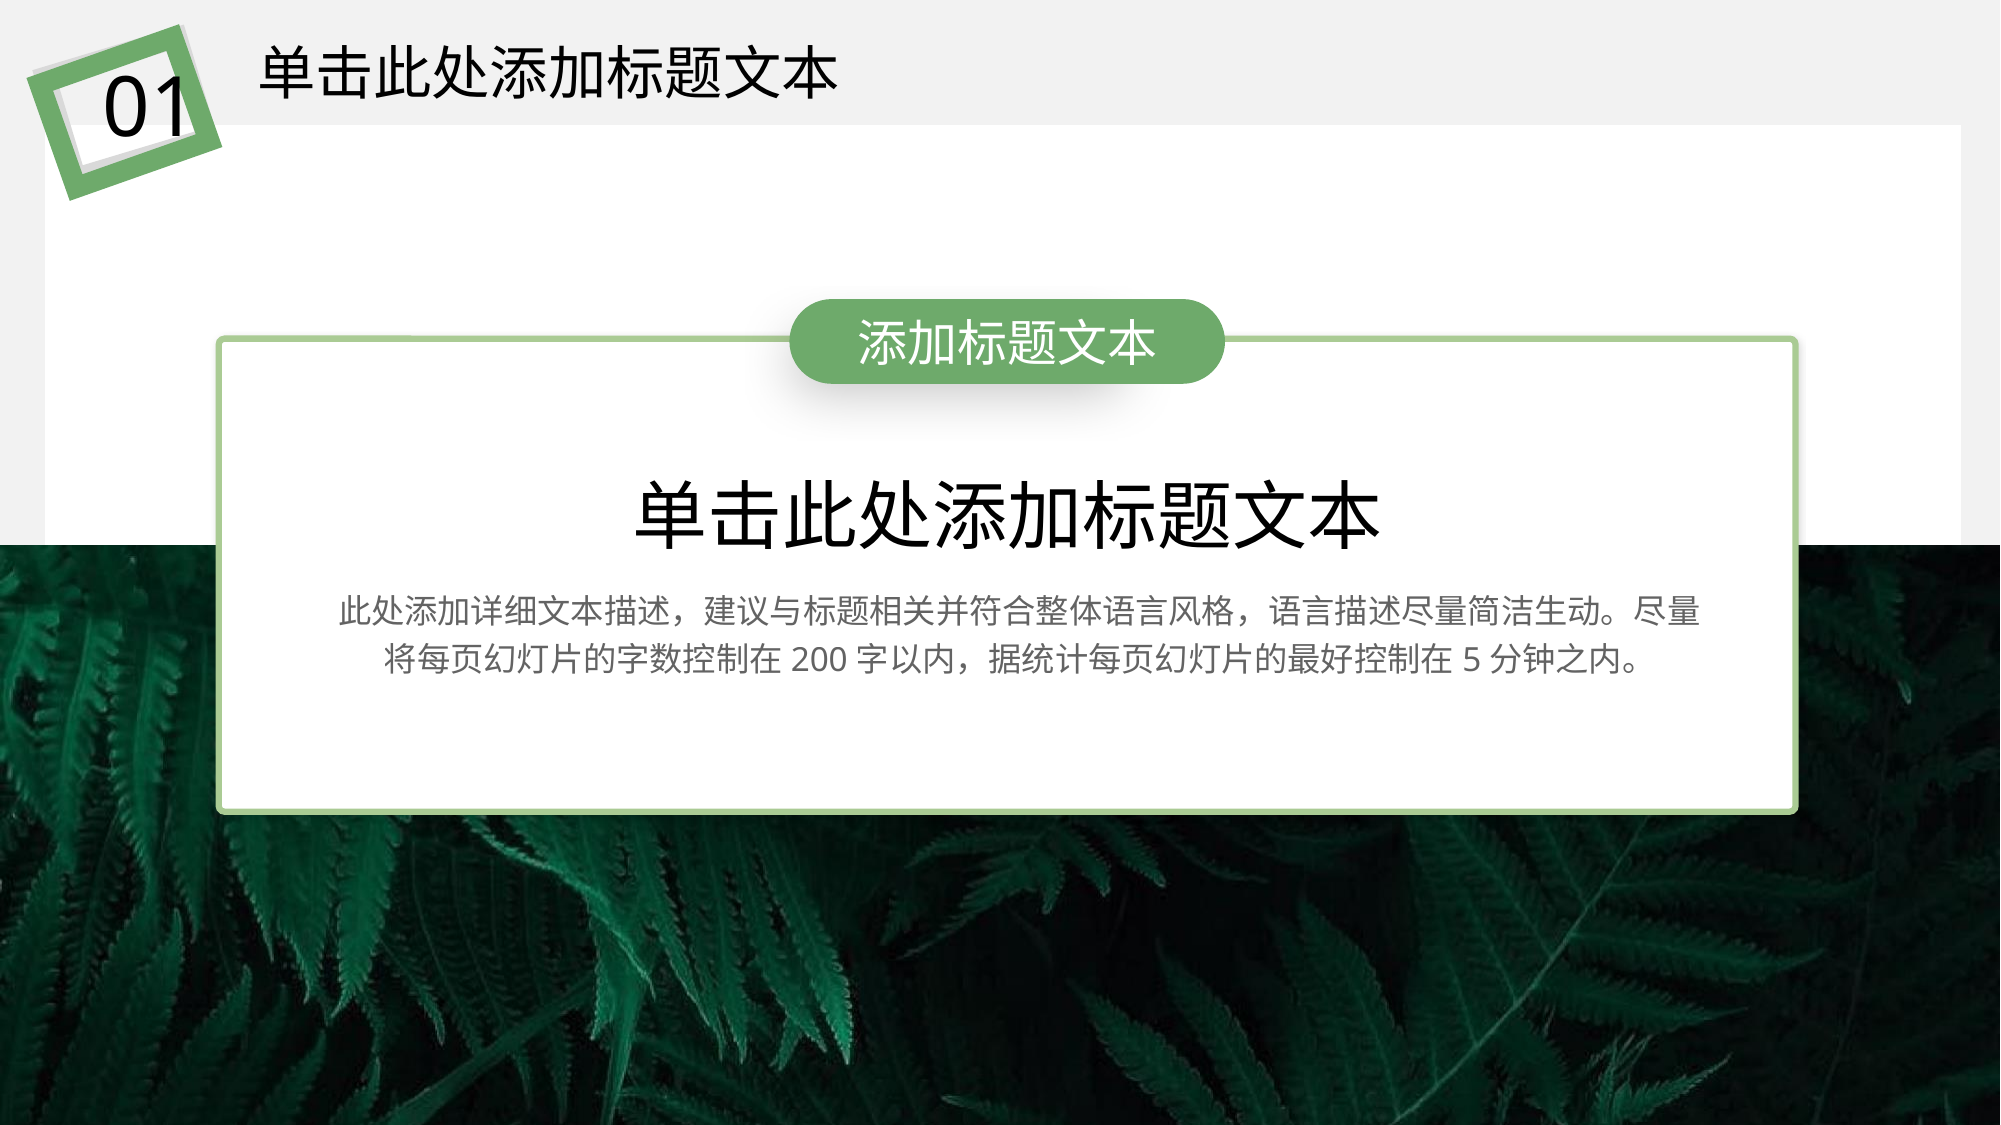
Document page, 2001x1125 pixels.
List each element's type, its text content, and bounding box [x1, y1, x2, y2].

text_box 单击此处添加标题文本 [242, 29, 855, 114]
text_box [218, 338, 1796, 812]
text_box 添加标题文本 [788, 298, 1226, 338]
picture [0, 545, 2000, 1125]
text_box 01 [87, 45, 213, 160]
